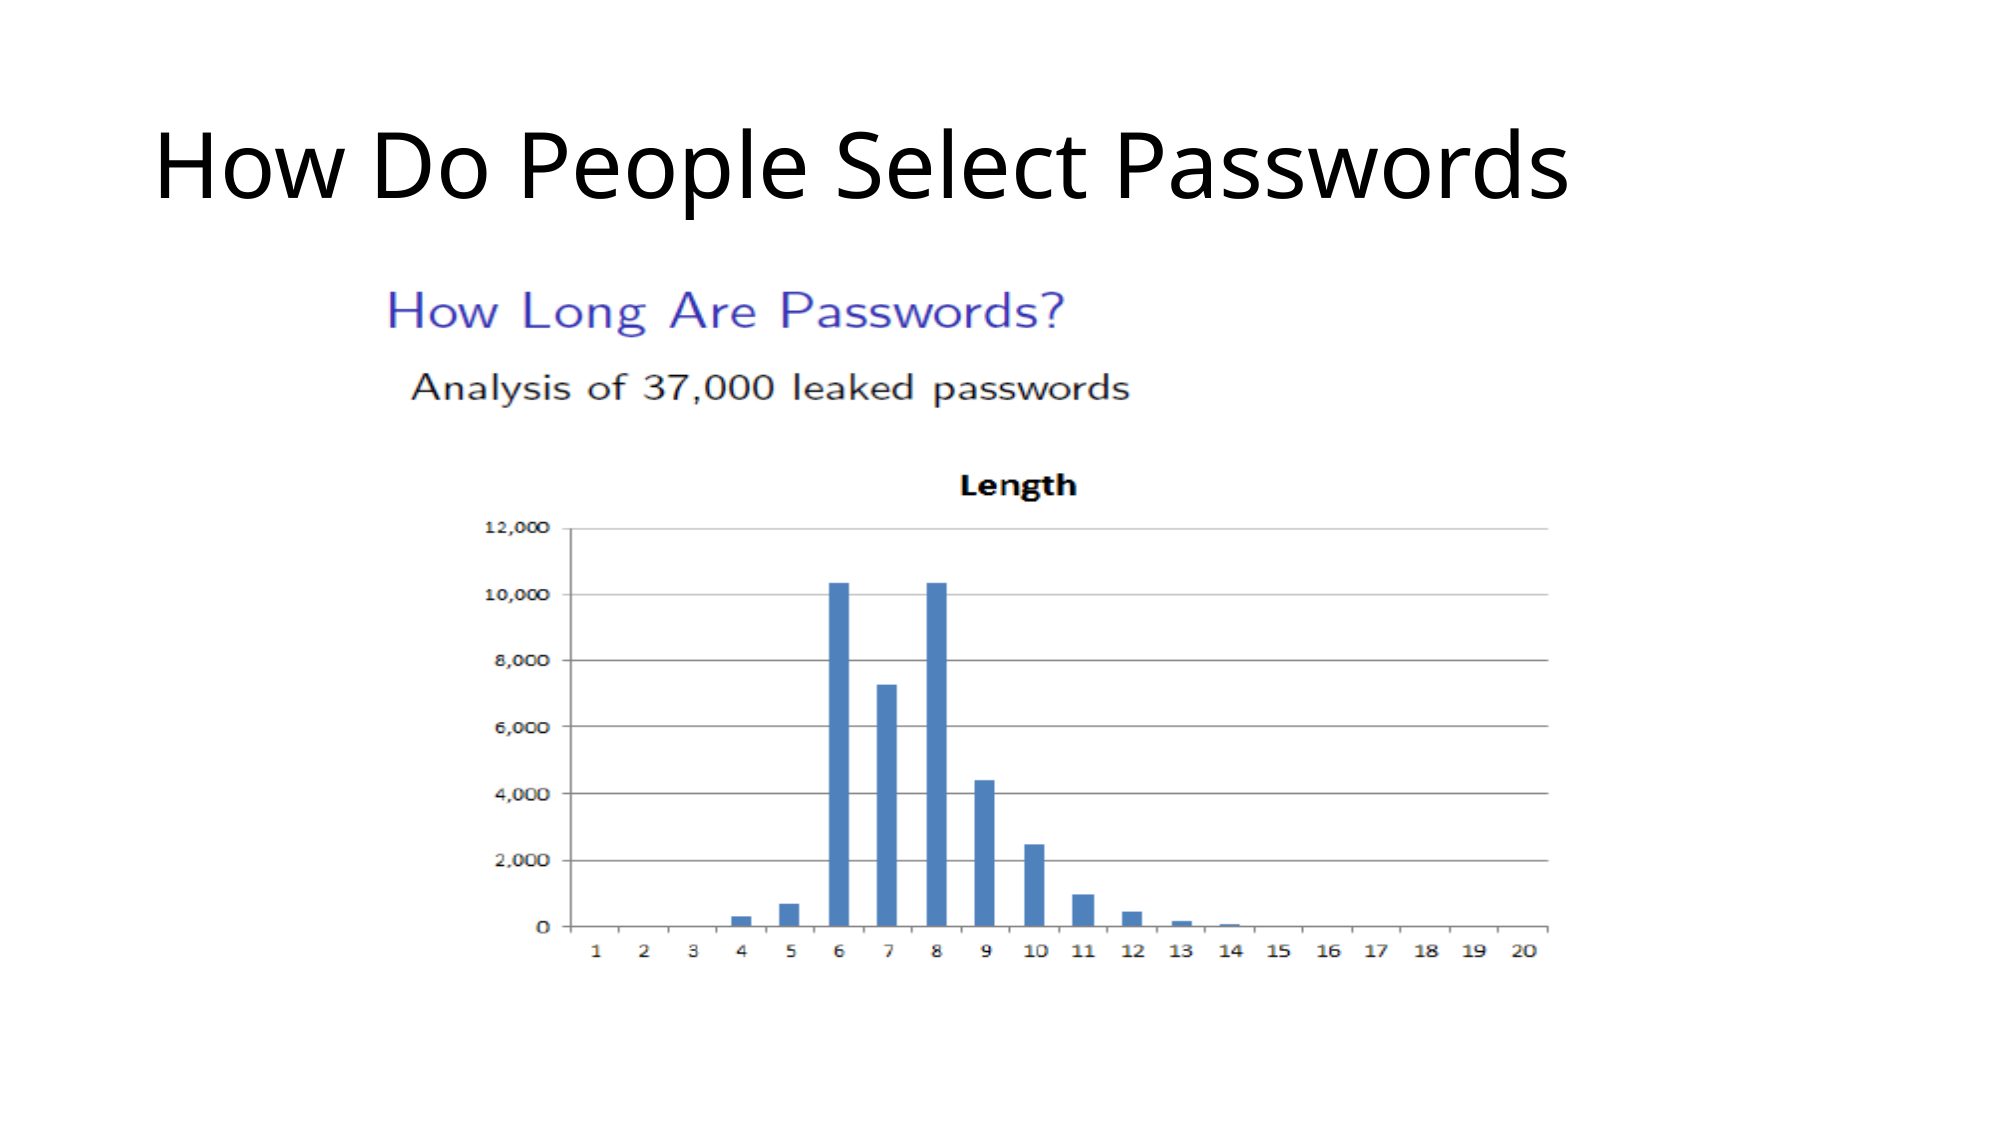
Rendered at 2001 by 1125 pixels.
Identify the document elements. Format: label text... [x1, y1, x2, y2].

title How Do People Select Passwords [137, 59, 1863, 278]
picture [373, 278, 1615, 998]
